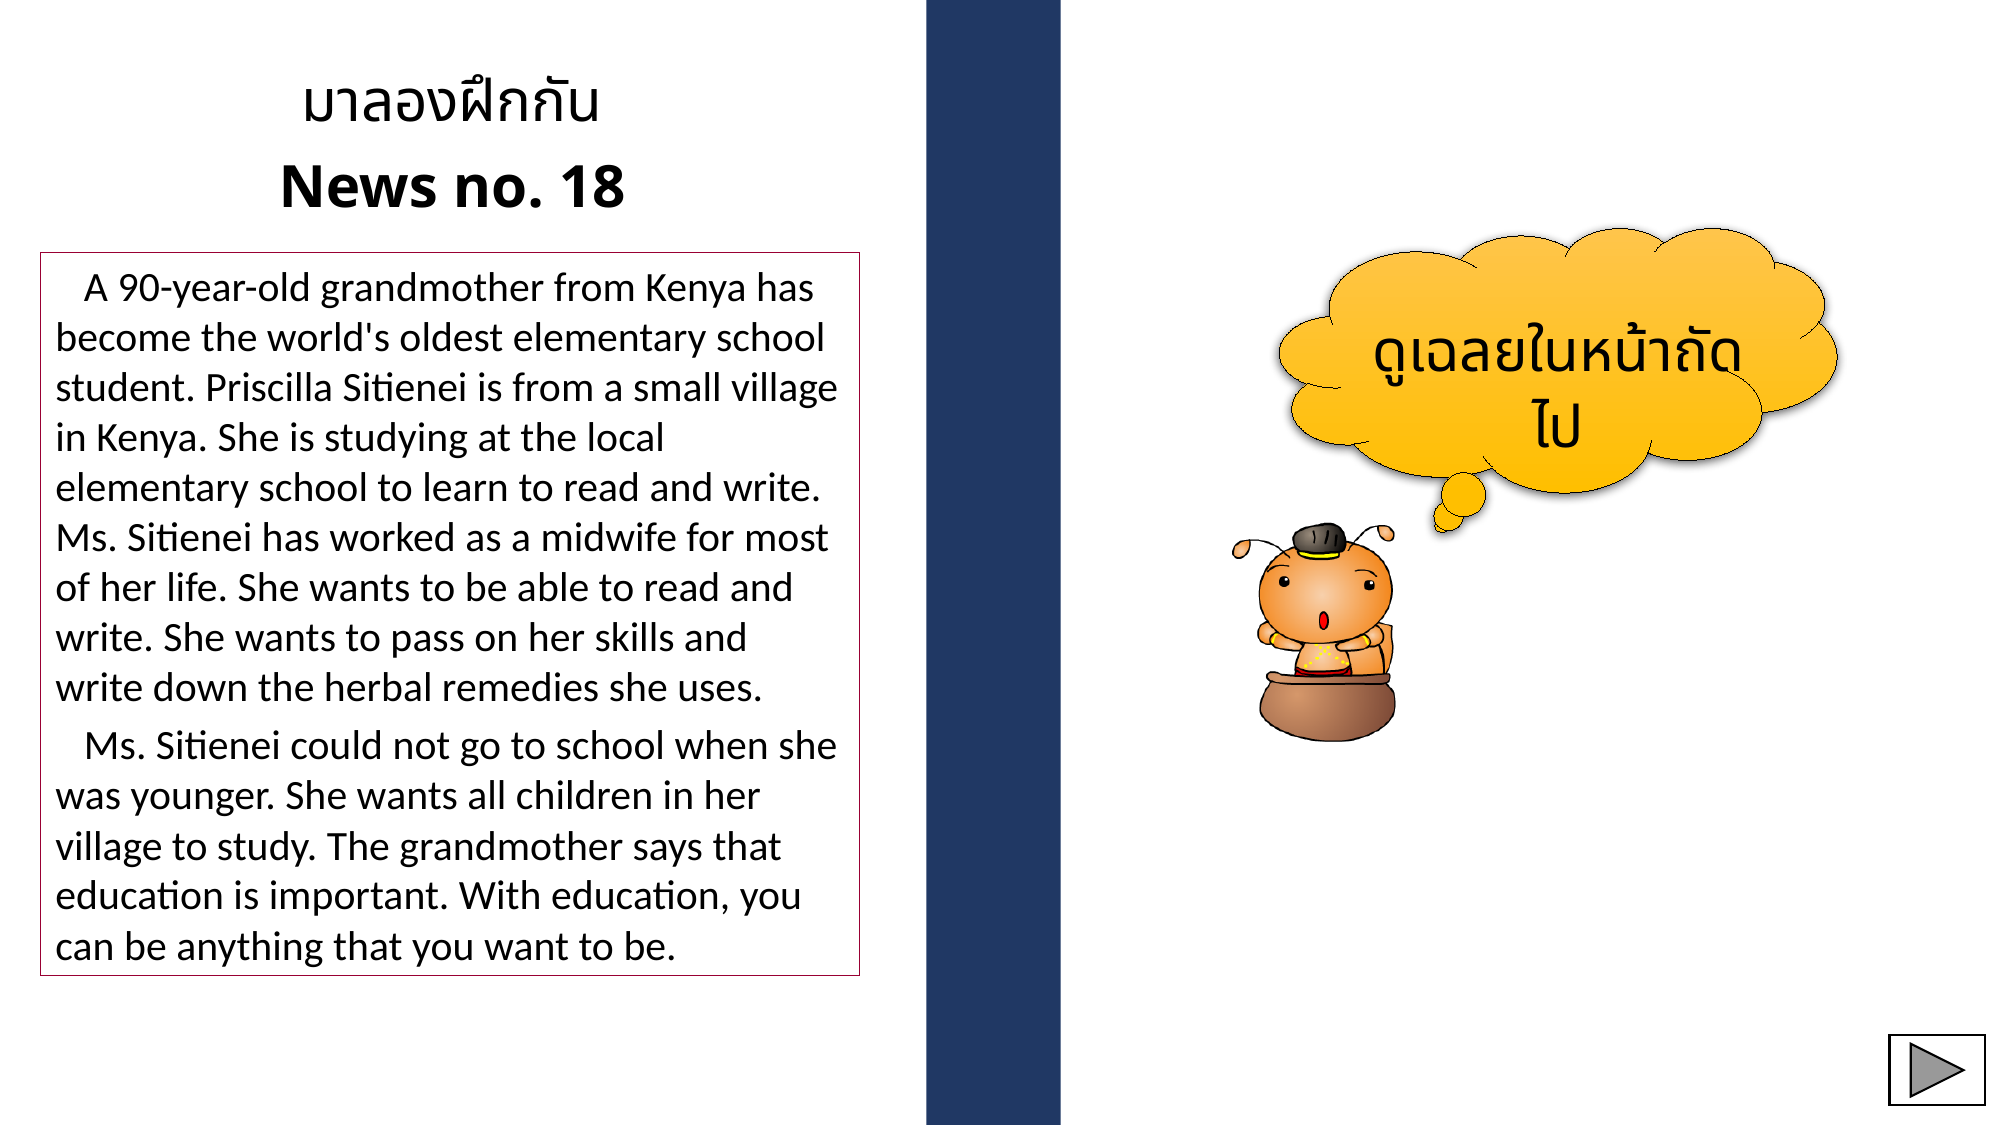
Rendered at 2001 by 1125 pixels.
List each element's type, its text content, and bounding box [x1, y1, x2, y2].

table_header มาลองฝึกกัน News no. 18 [239, 62, 665, 232]
text_box A 90-year-old grandmother from Kenya has become the world's oldest elementary school student. Priscilla Sitienei is from a small village in Kenya. She is studying at the local elementary school to learn to read and write. Ms. Sitienei has worked as a midwife for most of her life. She wants to be able to read and write. She wants to pass on her skills and write down the herbal remedies she uses. Ms. Sitienei could not go to school when she was younger. She wants all children in her village to study. The grandmother says that education is important. With education, you can be anything that you want to be. [40, 252, 860, 976]
table_header ดูเฉลยในหน้าถัดไป [1347, 312, 1770, 467]
text_box [1888, 1034, 1986, 1106]
text_box [1387, 467, 1638, 531]
text_box [925, 0, 1062, 1125]
picture [1200, 492, 1450, 766]
text_box [1279, 228, 1838, 446]
